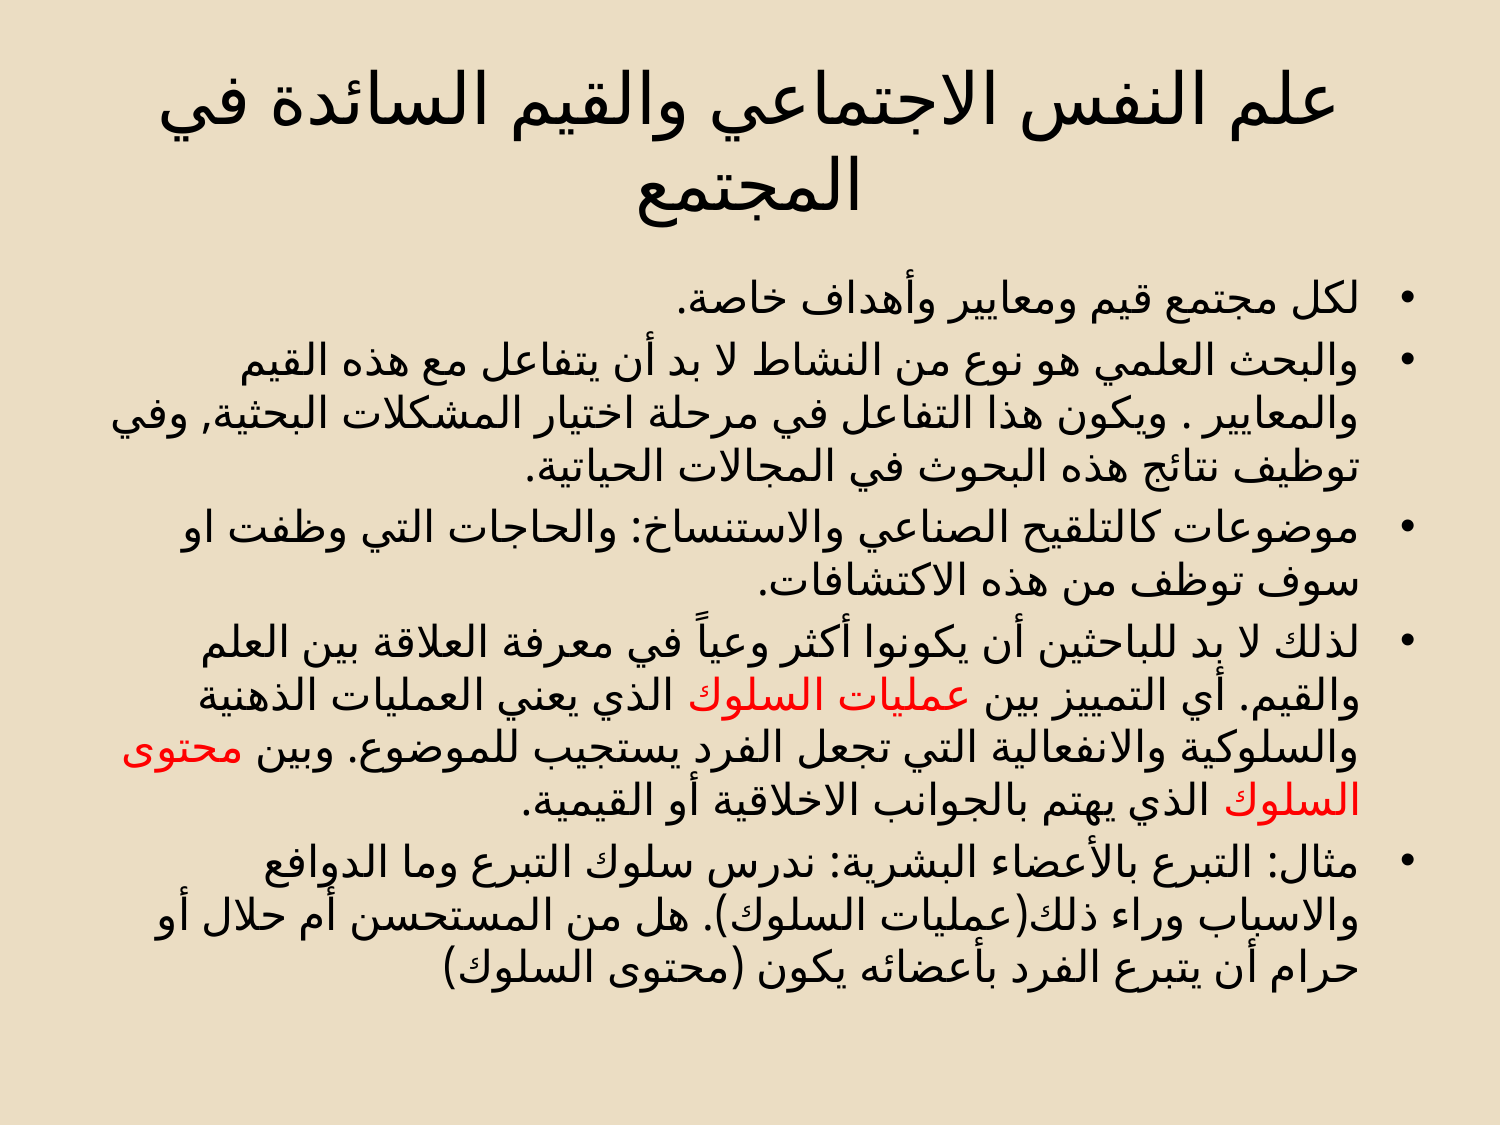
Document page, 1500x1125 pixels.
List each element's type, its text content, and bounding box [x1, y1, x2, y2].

list لكل مجتمع قيم ومعايير وأهداف خاصة. والبحث العلمي هو نوع من النشاط لا بد أن يتفاعل مع هذه القيم والمعايير . ويكون هذا التفاعل في مرحلة اختيار المشكلات البحثية, وفي توظيف نتائج هذه البحوث في المجالات الحياتية. موضوعات كالتلقيح الصناعي والاستنساخ: والحاجات التي وظفت او سوف توظف من هذه الاكتشافات. لذلك لا بد للباحثين أن يكونوا أكثر وعياً في معرفة العلاقة بين العلم والقيم. أي التمييز بين عمليات السلوك الذي يعني العمليات الذهنية والسلوكية والانفعالية التي تجعل الفرد يستجيب للموضوع. وبين محتوى السلوك الذي يهتم بالجوانب الاخلاقية أو القيمية. مثال: التبرع بالأعضاء البشرية: ندرس سلوك التبرع وما الدوافع والاسباب وراء ذلك(عمليات السلوك). هل من المستحسن أم حلال أو حرام أن يتبرع الفرد بأعضائه يكون (محتوى السلوك) [75, 262, 1425, 1005]
title علم النفس الاجتماعي والقيم السائدة في المجتمع [75, 45, 1425, 233]
